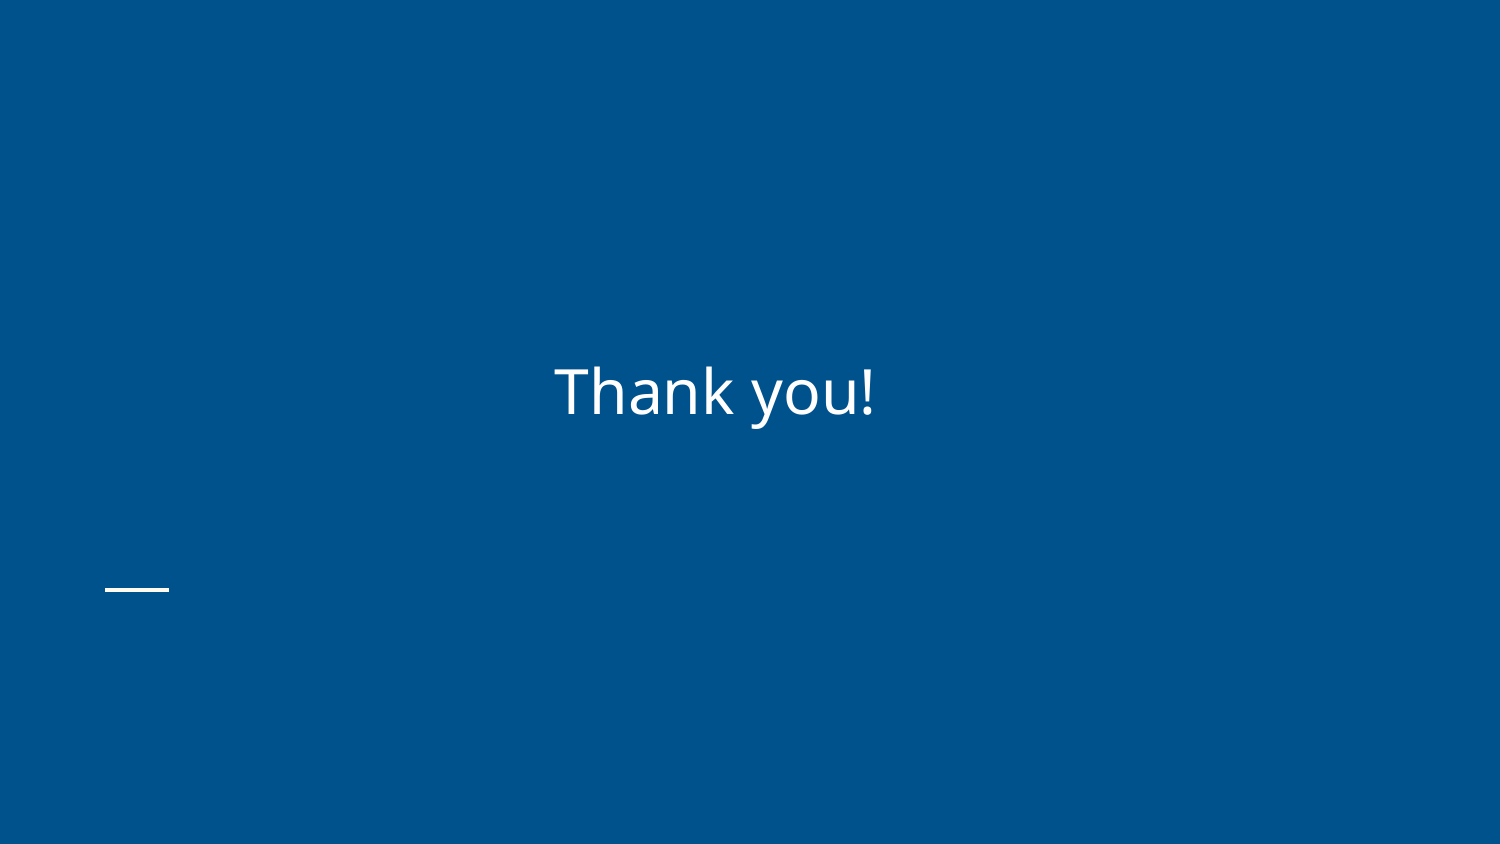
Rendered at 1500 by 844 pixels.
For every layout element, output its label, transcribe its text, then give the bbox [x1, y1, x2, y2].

text_box Thank you! [238, 337, 1194, 446]
